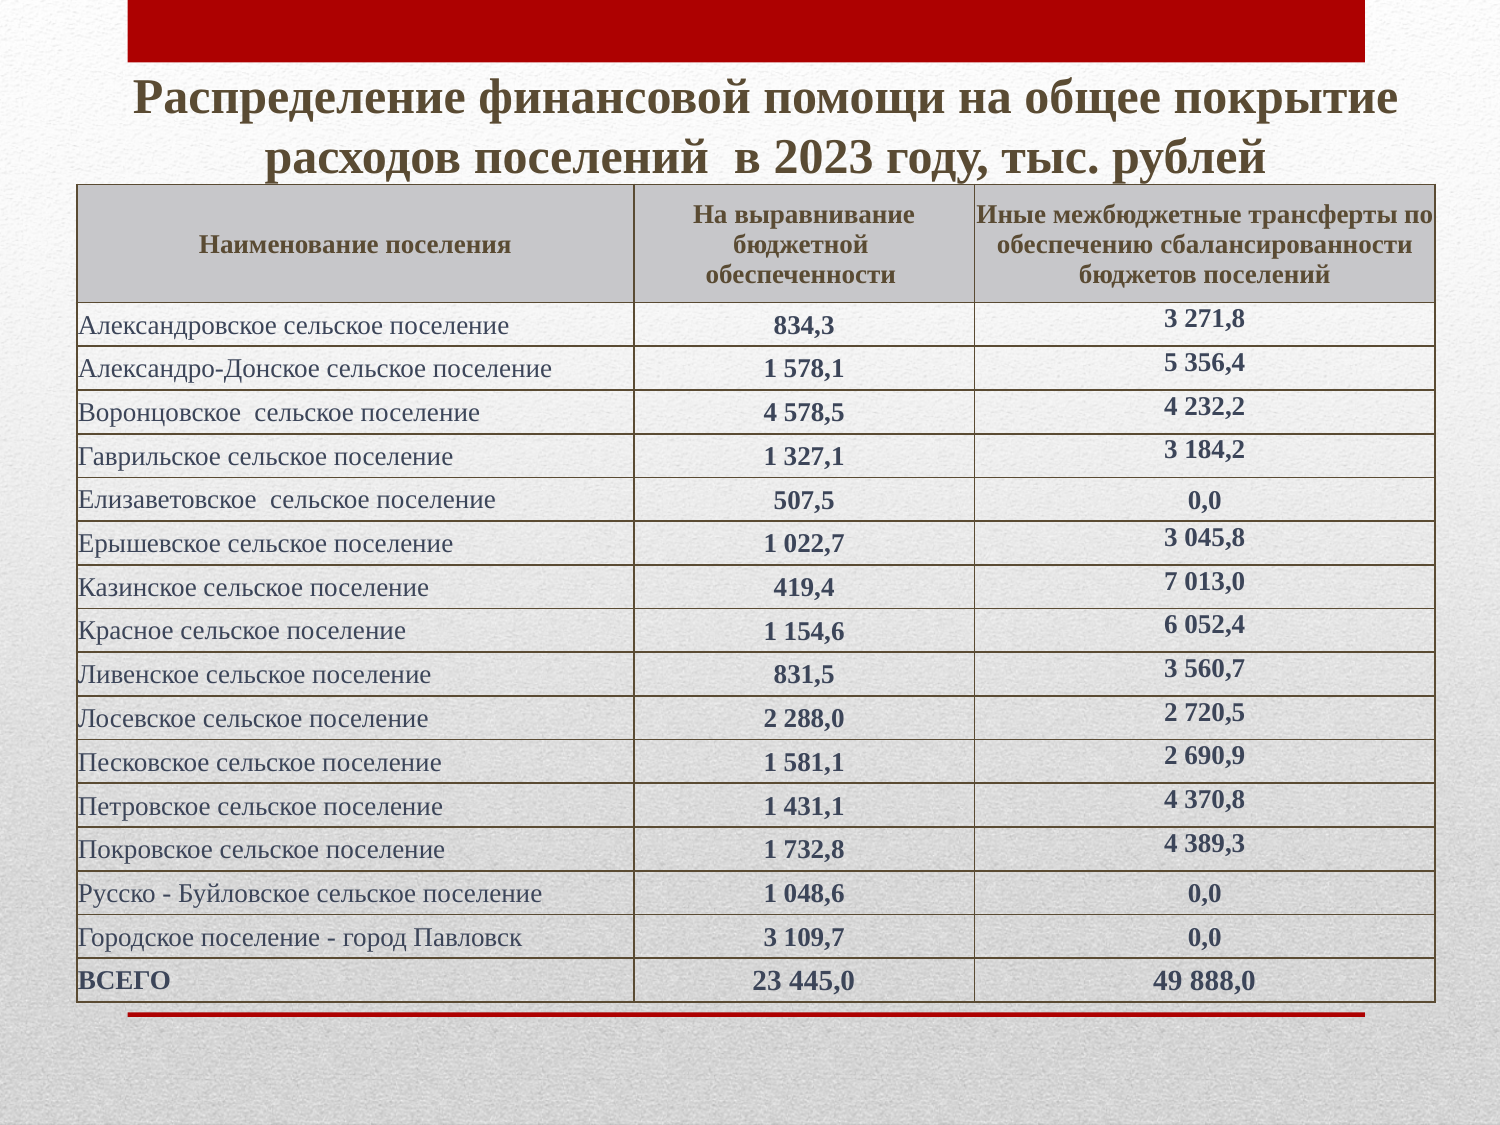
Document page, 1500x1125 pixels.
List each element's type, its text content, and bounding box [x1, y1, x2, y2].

table_cell 507,5 [635, 478, 974, 520]
table_cell 6 052,4 [975, 609, 1434, 651]
table_cell 4 370,8 [975, 784, 1434, 826]
table_cell 1 732,8 [635, 828, 974, 870]
table_header Иные межбюджетные трансферты по обеспечению сбалансированности бюджетов поселений [975, 185, 1434, 302]
table_cell Лосевское сельское поселение [78, 697, 633, 739]
table_cell Ливенское сельское поселение [78, 653, 633, 695]
table_cell 3 184,2 [975, 435, 1434, 477]
table_cell Песковское сельское поселение [78, 740, 633, 782]
table_cell Гаврильское сельское поселение [78, 435, 633, 477]
table_cell 834,3 [635, 303, 974, 345]
table_cell Городское поселение - город Павловск [78, 915, 633, 957]
table_cell 1 431,1 [635, 784, 974, 826]
table_cell 1 581,1 [635, 740, 974, 782]
table_header Наименование поселения [78, 185, 633, 302]
table_cell 1 578,1 [635, 347, 974, 389]
table_cell 49 888,0 [975, 959, 1434, 1001]
table_cell 3 271,8 [975, 303, 1434, 345]
table_cell 3 045,8 [975, 522, 1434, 564]
table_cell Александровское сельское поселение [78, 303, 633, 345]
table_cell ВСЕГО [78, 959, 633, 1001]
table_cell 0,0 [975, 478, 1434, 520]
table_cell 0,0 [975, 872, 1434, 914]
table_cell Казинское сельское поселение [78, 566, 633, 608]
table_cell 1 327,1 [635, 435, 974, 477]
list Распределение финансовой помощи на общее покрытие расходов поселений в 2023 году, тыс. рублей [64, 42, 1459, 205]
table_cell 5 356,4 [975, 347, 1434, 389]
table_cell 7 013,0 [975, 566, 1434, 608]
table_cell Петровское сельское поселение [78, 784, 633, 826]
table_cell Ерышевское сельское поселение [78, 522, 633, 564]
table_cell Русско - Буйловское сельское поселение [78, 872, 633, 914]
table_cell Александро-Донское сельское поселение [78, 347, 633, 389]
table_cell 4 389,3 [975, 828, 1434, 870]
table_cell 23 445,0 [635, 959, 974, 1001]
table_cell 3 560,7 [975, 653, 1434, 695]
table_cell 831,5 [635, 653, 974, 695]
table_cell Покровское сельское поселение [78, 828, 633, 870]
table_cell Красное сельское поселение [78, 609, 633, 651]
table_cell 0,0 [975, 915, 1434, 957]
table_header На выравнивание бюджетной обеспеченности [635, 185, 974, 302]
table_cell 2 288,0 [635, 697, 974, 739]
table_cell 1 022,7 [635, 522, 974, 564]
table_cell 3 109,7 [635, 915, 974, 957]
table_cell Воронцовское сельское поселение [78, 391, 633, 433]
table_cell 4 232,2 [975, 391, 1434, 433]
table_cell 2 720,5 [975, 697, 1434, 739]
table_cell 1 048,6 [635, 872, 974, 914]
table_cell Елизаветовское сельское поселение [78, 478, 633, 520]
table_cell 2 690,9 [975, 740, 1434, 782]
table_cell 1 154,6 [635, 609, 974, 651]
table_cell 4 578,5 [635, 391, 974, 433]
table_cell 419,4 [635, 566, 974, 608]
